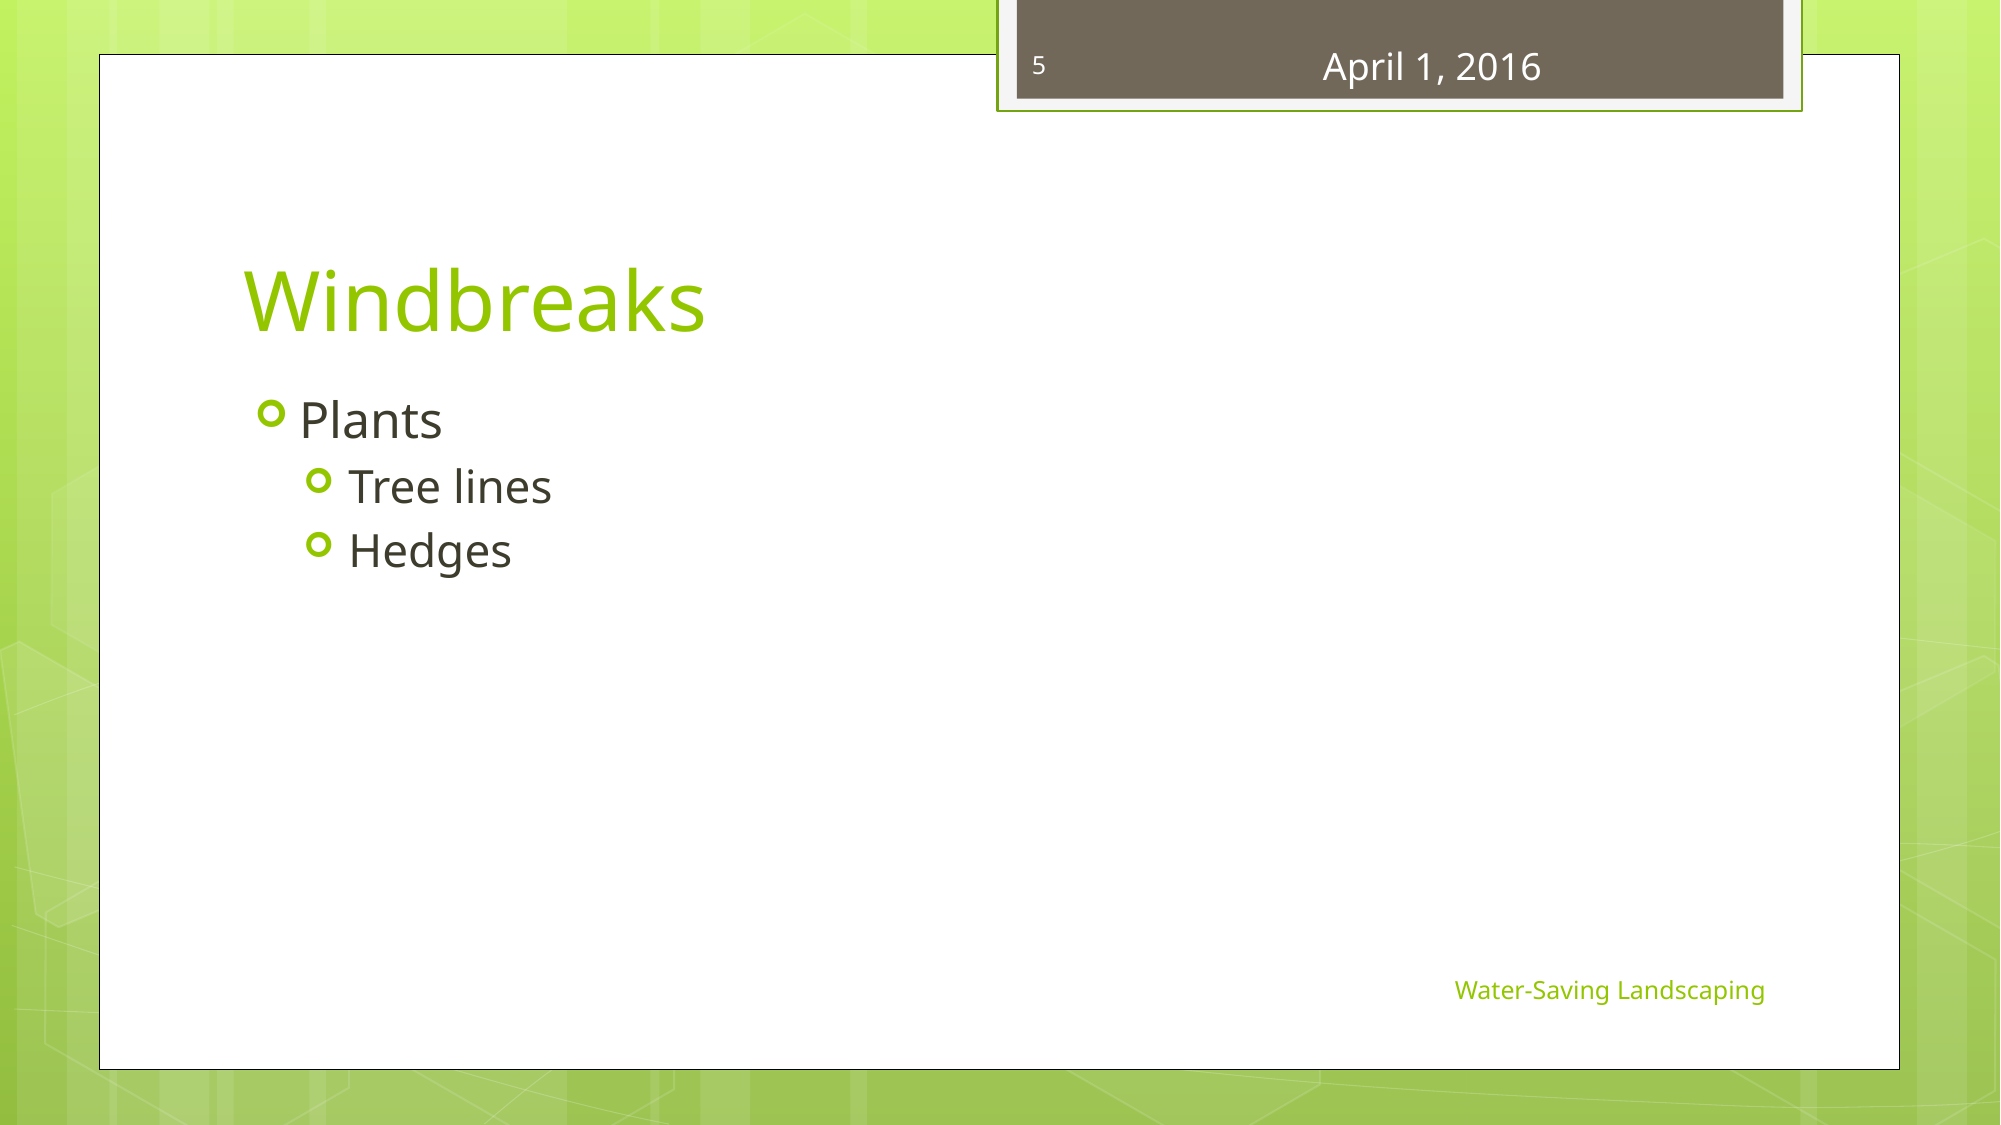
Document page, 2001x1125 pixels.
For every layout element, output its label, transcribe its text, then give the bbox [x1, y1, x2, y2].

slide_number 5 [1016, 36, 1309, 97]
list Plants Tree lines Hedges [228, 381, 1711, 957]
footer Water-Saving Landscaping [1015, 960, 1782, 1020]
title Windbreaks [228, 168, 1765, 357]
